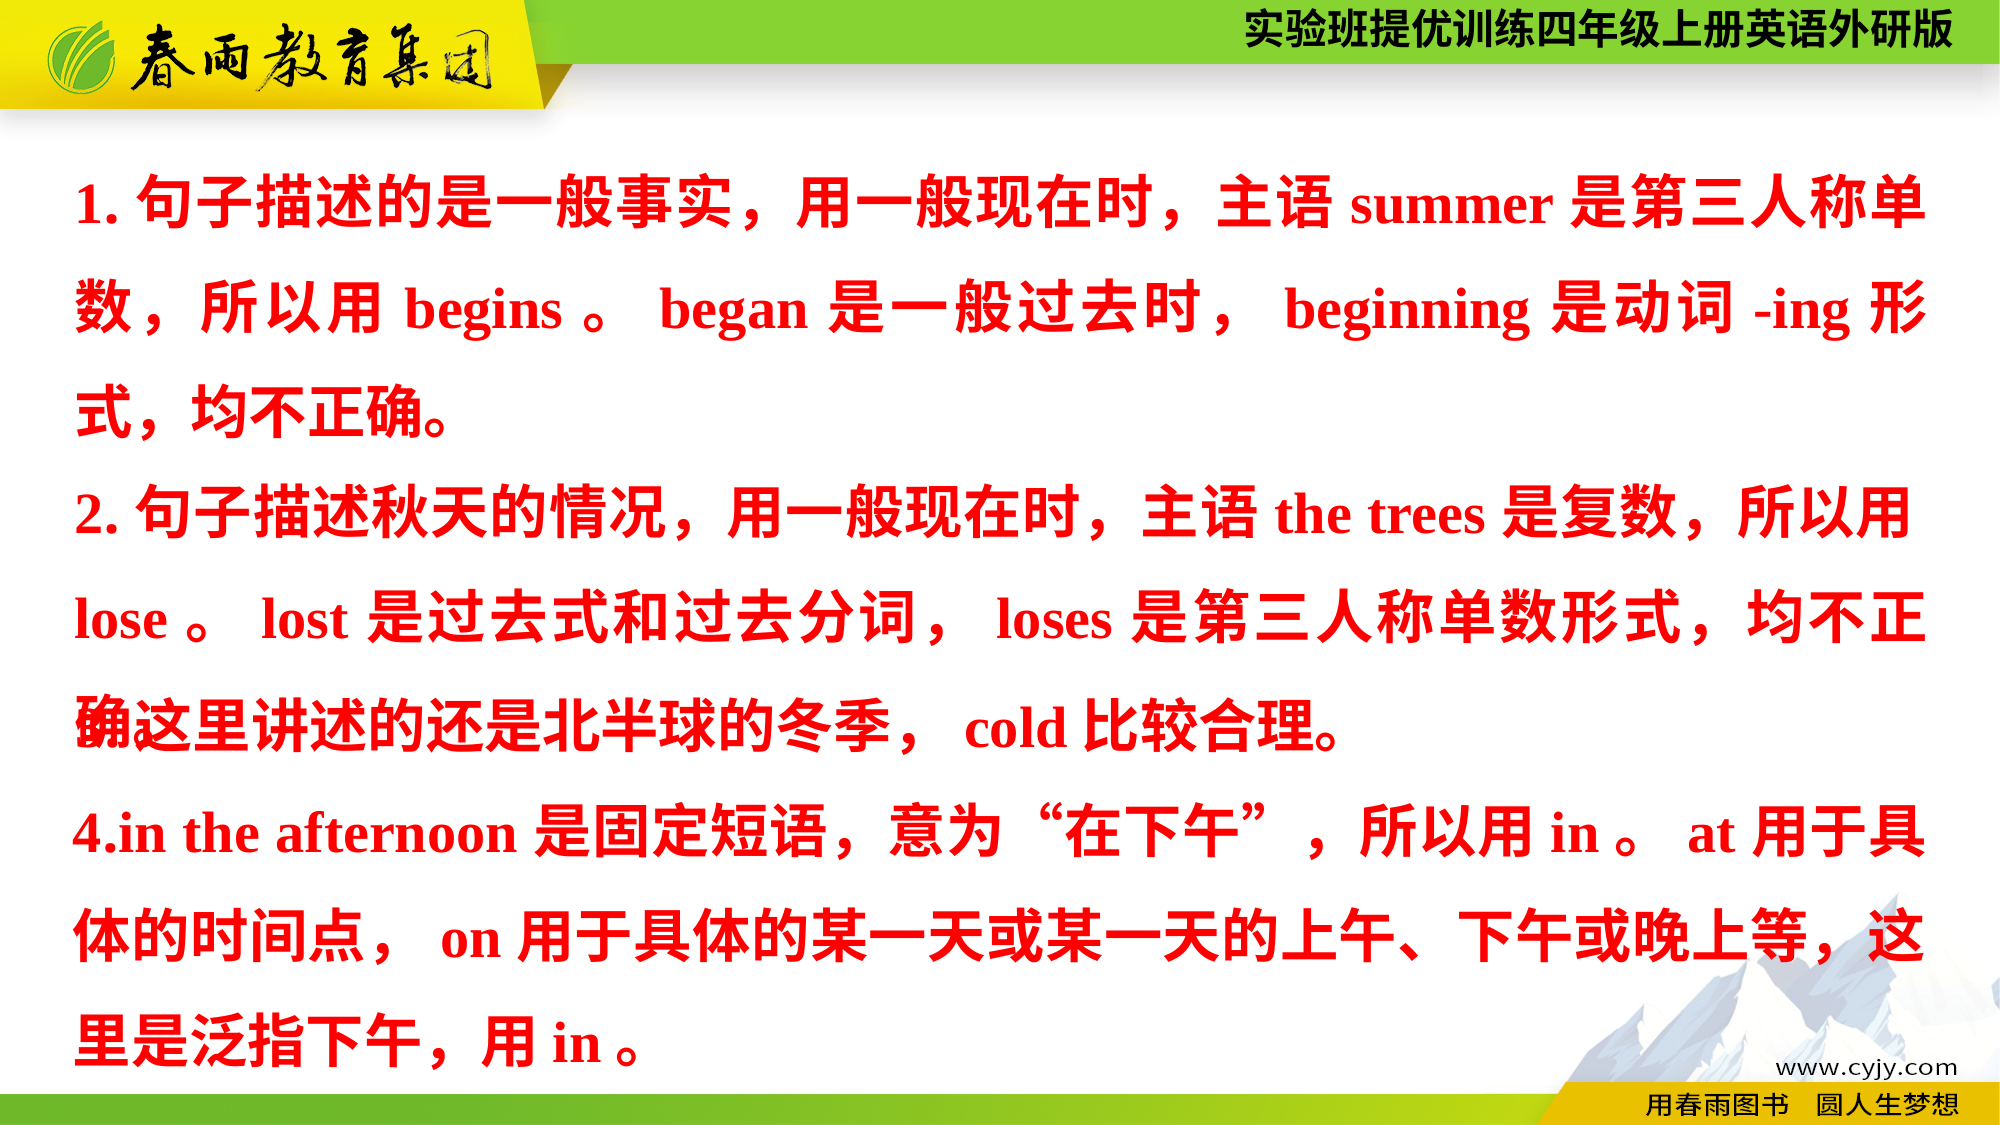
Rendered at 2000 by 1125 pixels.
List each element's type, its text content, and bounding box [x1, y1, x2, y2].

text_box 3.这里讲述的还是北半球的冬季，cold比较合理。 [60, 646, 1945, 767]
list 1.句子描述的是一般事实，用一般现在时，主语summer是第三人称单数，所以用begins。began是一般过去时，beginning是动词-ing形式，均不正确。 [59, 122, 1944, 432]
text_box 2.句子描述秋天的情况，用一般现在时，主语the trees是复数，所以用lose。lost是过去式和过去分词，loses是第三人称单数形式，均不正确。 [59, 432, 1944, 752]
picture [0, 0, 2000, 1125]
text_box 4.in the afternoon是固定短语，意为“在下午”，所以用in。at用于具体的时间点，on用于具体的某一天或某一天的上午、下午或晚上等，这里是泛指下午，用in。 [57, 752, 1943, 1082]
